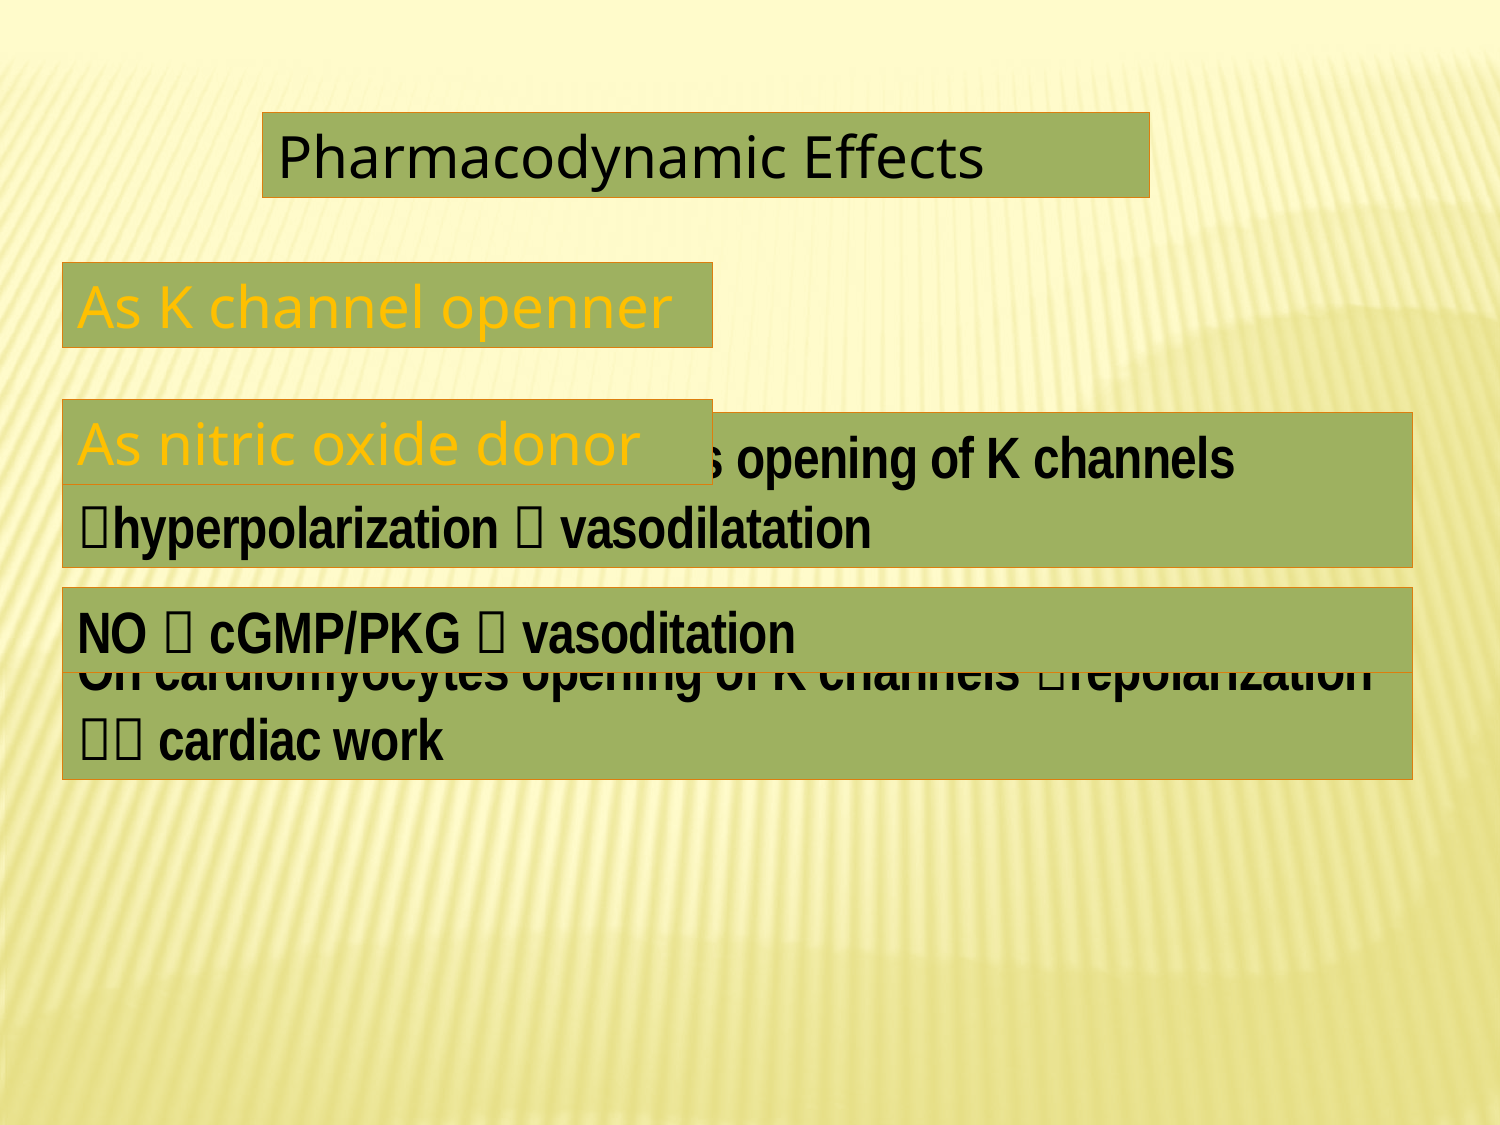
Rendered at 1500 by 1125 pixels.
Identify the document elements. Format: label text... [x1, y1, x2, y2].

text_box Pharmacodynamic Effects [262, 112, 1150, 198]
text_box On vascular smooth muscles opening of K channels hyperpolarization  vasodilatation [62, 412, 1413, 568]
text_box On cardiomyocytes opening of K channels repolarization  cardiac work [62, 673, 1413, 780]
text_box As nitric oxide donor [62, 399, 713, 485]
text_box NO  cGMP/PKG  vasoditation [62, 587, 1413, 673]
text_box As K channel openner [62, 262, 713, 348]
